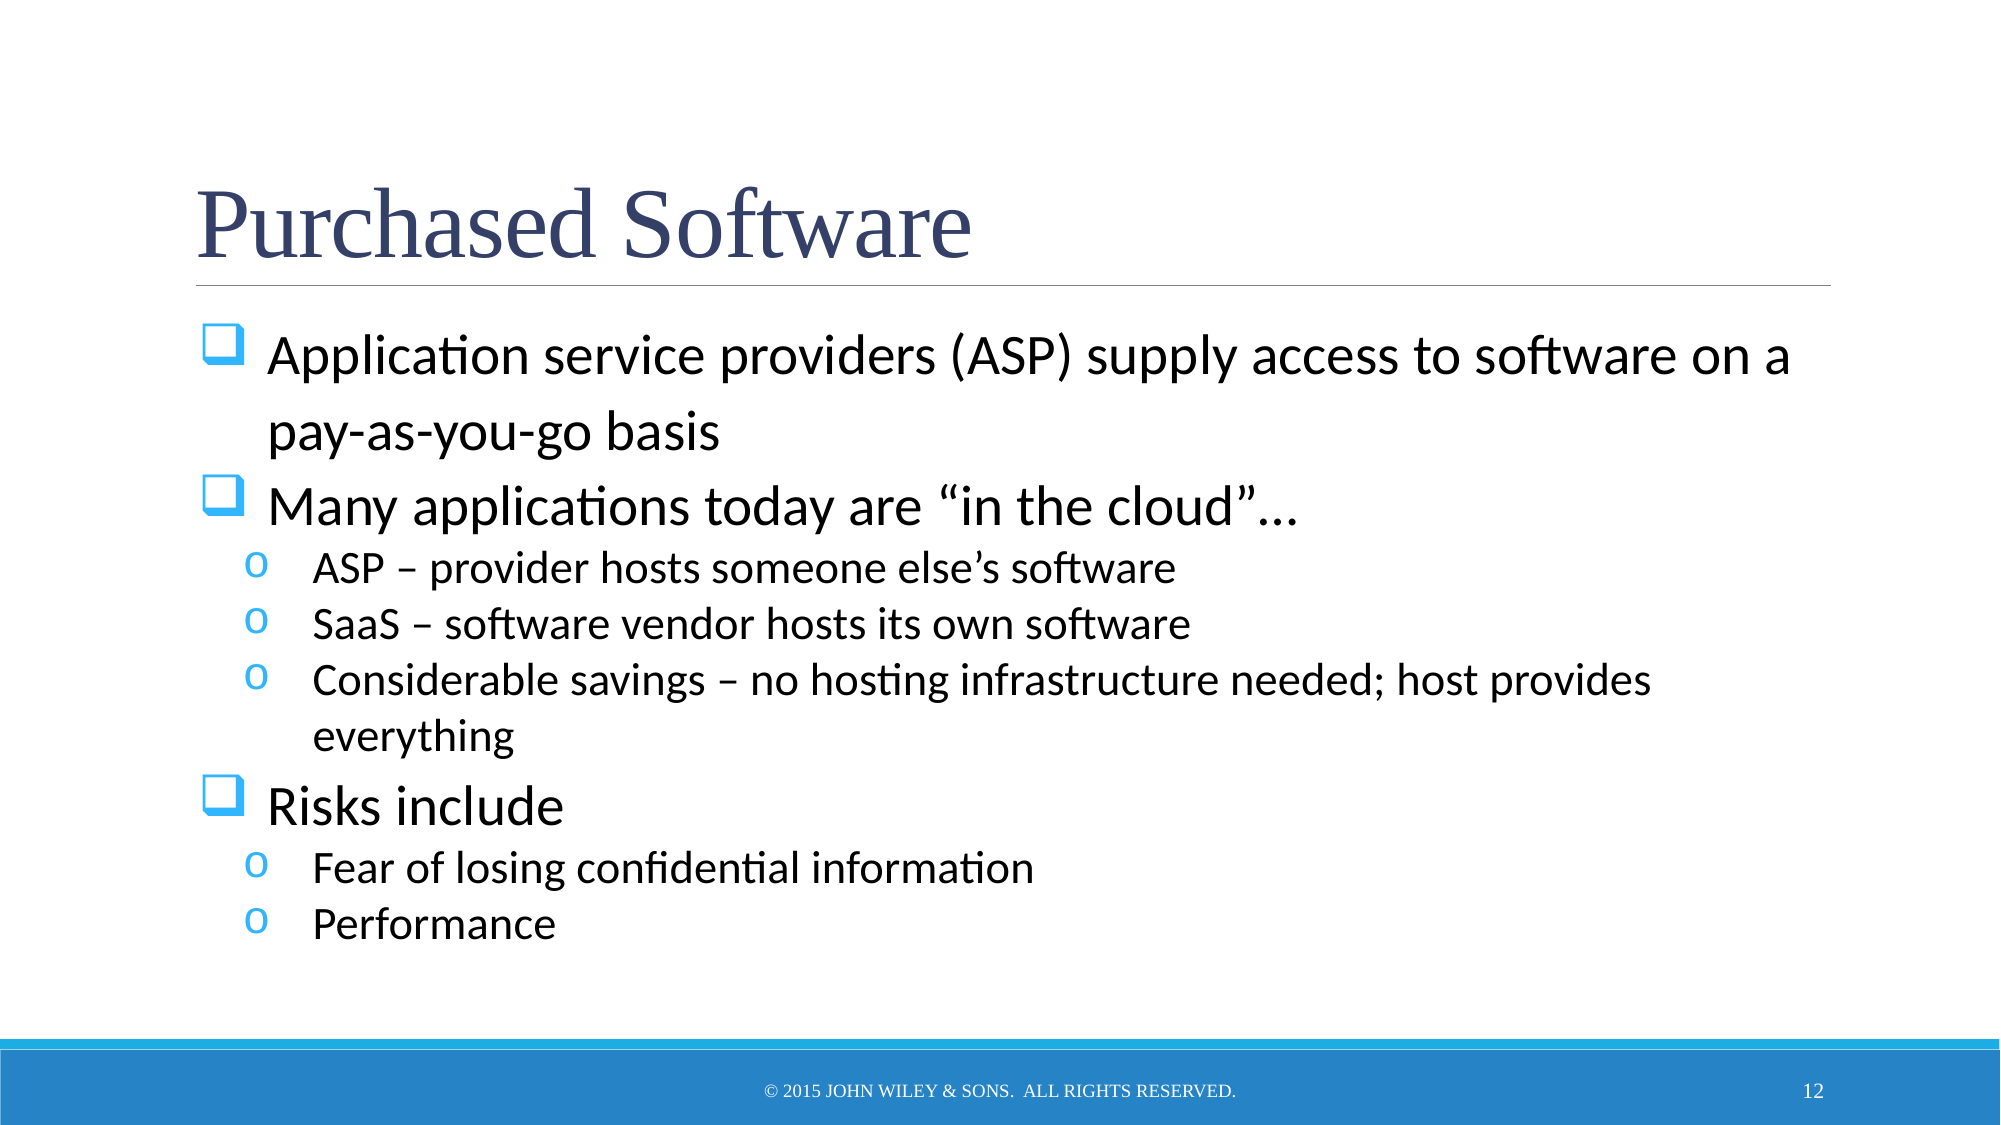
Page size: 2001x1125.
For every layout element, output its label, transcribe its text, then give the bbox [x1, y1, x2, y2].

footer © 2015 John Wiley & Sons. All Rights Reserved. [604, 1059, 1396, 1120]
title Purchased Software [180, 47, 1830, 285]
slide_number 12 [1624, 1059, 1840, 1120]
list Application service providers (ASP) supply access to software on a pay-as-you-go basis Many applications today are “in the cloud”… ASP – provider hosts someone else’s software SaaS – software vendor hosts its own software Considerable savings – no hosting infrastructure needed; host provides everything Risks include Fear of losing confidential information Performance [180, 302, 1830, 963]
